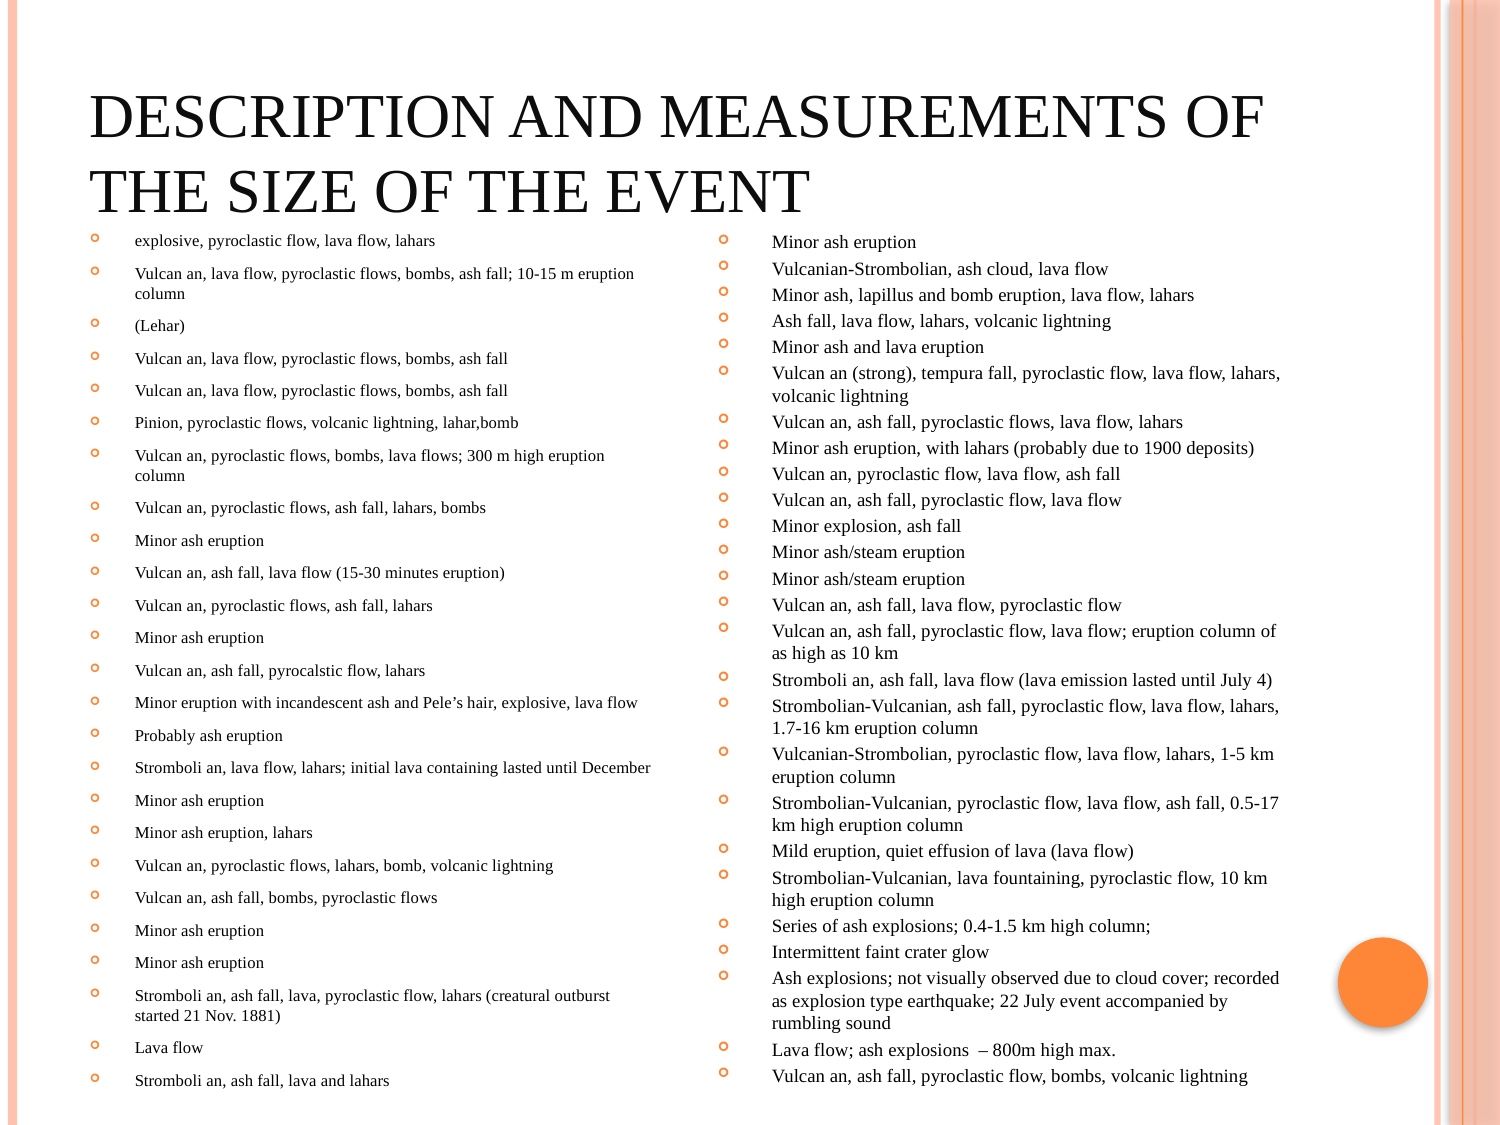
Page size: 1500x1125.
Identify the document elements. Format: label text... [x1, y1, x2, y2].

list explosive, pyroclastic flow, lava flow, lahars Vulcan an, lava flow, pyroclastic flows, bombs, ash fall; 10-15 m eruption column (Lehar) Vulcan an, lava flow, pyroclastic flows, bombs, ash fall Vulcan an, lava flow, pyroclastic flows, bombs, ash fall Pinion, pyroclastic flows, volcanic lightning, lahar,bomb Vulcan an, pyroclastic flows, bombs, lava flows; 300 m high eruption column Vulcan an, pyroclastic flows, ash fall, lahars, bombs Minor ash eruption Vulcan an, ash fall, lava flow (15-30 minutes eruption) Vulcan an, pyroclastic flows, ash fall, lahars Minor ash eruption Vulcan an, ash fall, pyrocalstic flow, lahars Minor eruption with incandescent ash and Pele’s hair, explosive, lava flow Probably ash eruption Stromboli an, lava flow, lahars; initial lava containing lasted until December Minor ash eruption Minor ash eruption, lahars Vulcan an, pyroclastic flows, lahars, bomb, volcanic lightning Vulcan an, ash fall, bombs, pyroclastic flows Minor ash eruption Minor ash eruption Stromboli an, ash fall, lava, pyroclastic flow, lahars (creatural outburst started 21 Nov. 1881) Lava flow Stromboli an, ash fall, lava and lahars [75, 222, 675, 1125]
title Description and measurements of the size of the event [75, 45, 1300, 233]
list Minor ash eruption Vulcanian-Strombolian, ash cloud, lava flow Minor ash, lapillus and bomb eruption, lava flow, lahars Ash fall, lava flow, lahars, volcanic lightning Minor ash and lava eruption Vulcan an (strong), tempura fall, pyroclastic flow, lava flow, lahars, volcanic lightning Vulcan an, ash fall, pyroclastic flows, lava flow, lahars Minor ash eruption, with lahars (probably due to 1900 deposits) Vulcan an, pyroclastic flow, lava flow, ash fall Vulcan an, ash fall, pyroclastic flow, lava flow Minor explosion, ash fall Minor ash/steam eruption Minor ash/steam eruption Vulcan an, ash fall, lava flow, pyroclastic flow Vulcan an, ash fall, pyroclastic flow, lava flow; eruption column of as high as 10 km Stromboli an, ash fall, lava flow (lava emission lasted until July 4) Strombolian-Vulcanian, ash fall, pyroclastic flow, lava flow, lahars, 1.7-16 km eruption column Vulcanian-Strombolian, pyroclastic flow, lava flow, lahars, 1-5 km eruption column Strombolian-Vulcanian, pyroclastic flow, lava flow, ash fall, 0.5-17 km high eruption column Mild eruption, quiet effusion of lava (lava flow) Strombolian-Vulcanian, lava fountaining, pyroclastic flow, 10 km high eruption column Series of ash explosions; 0.4-1.5 km high column; Intermittent faint crater glow Ash explosions; not visually observed due to cloud cover; recorded as explosion type earthquake; 22 July event accompanied by rumbling sound Lava flow; ash explosions – 800m high max. Vulcan an, ash fall, pyroclastic flow, bombs, volcanic lightning [703, 222, 1304, 1125]
